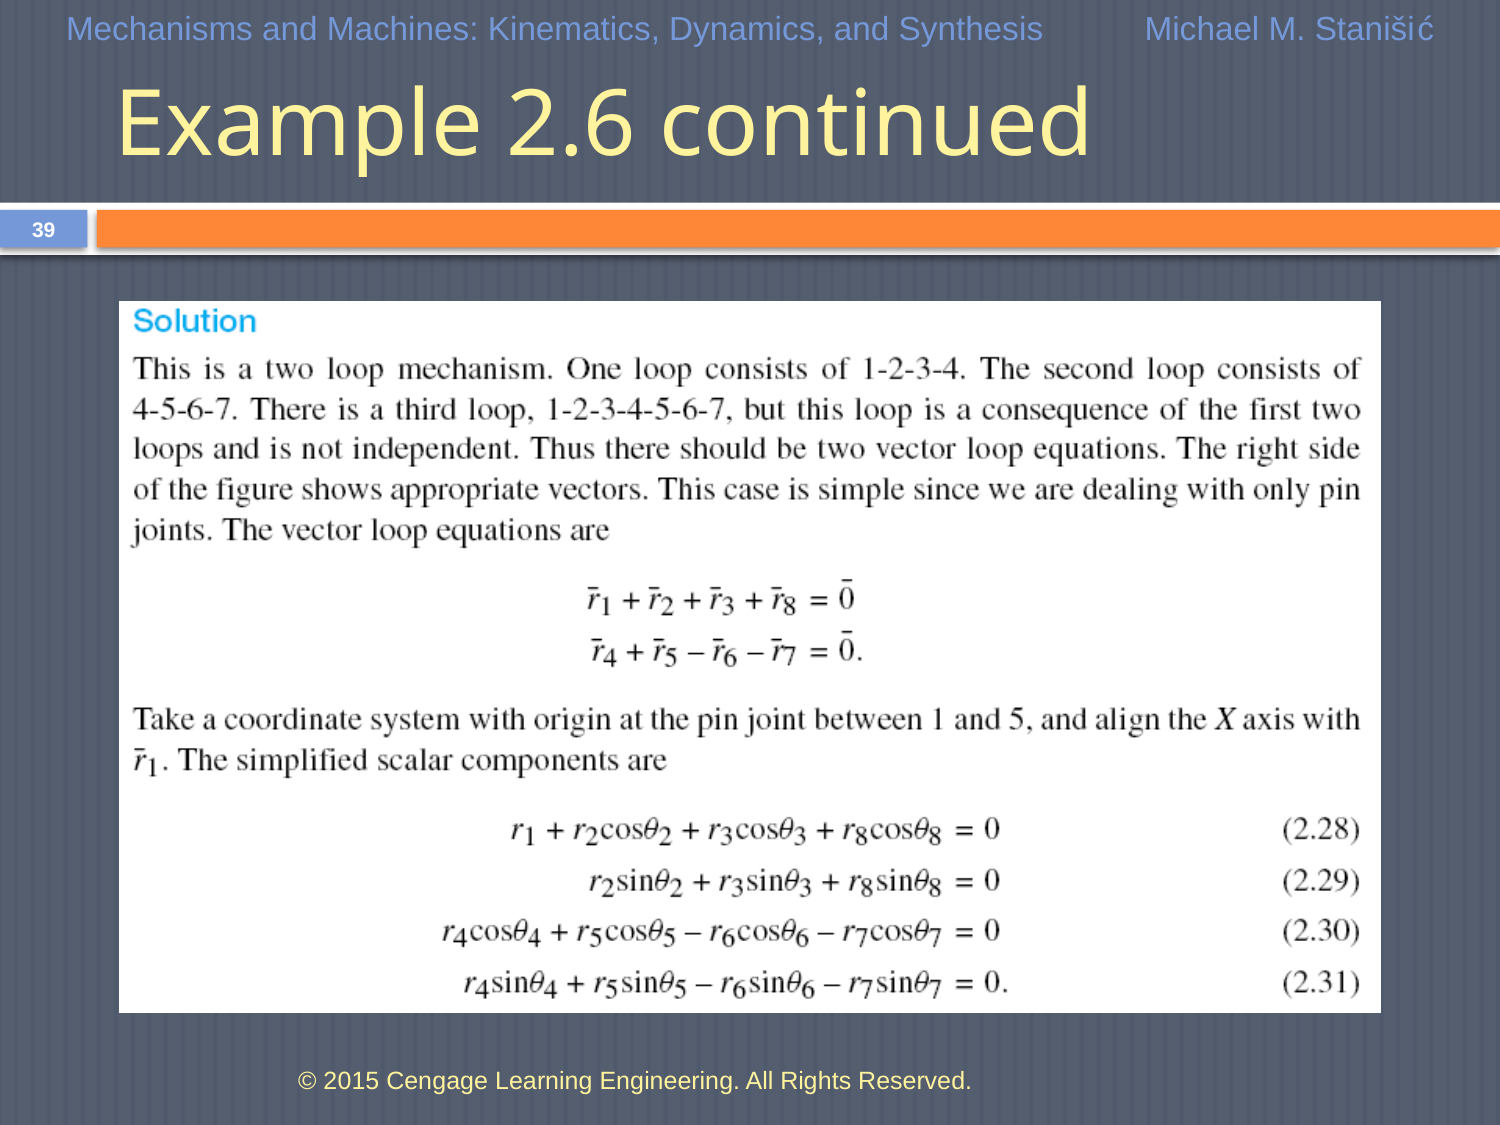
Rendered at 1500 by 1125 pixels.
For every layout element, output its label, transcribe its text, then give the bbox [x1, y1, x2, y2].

footer © 2015 Cengage Learning Engineering. All Rights Reserved. [106, 1050, 996, 1110]
title Example 2.6 continued [99, 55, 1438, 201]
text_box Mechanisms and Machines: Kinematics, Dynamics, and Synthesis Michael M. Stanišić [0, 0, 1500, 55]
slide_number 39 [0, 208, 88, 249]
picture [119, 301, 1381, 1013]
